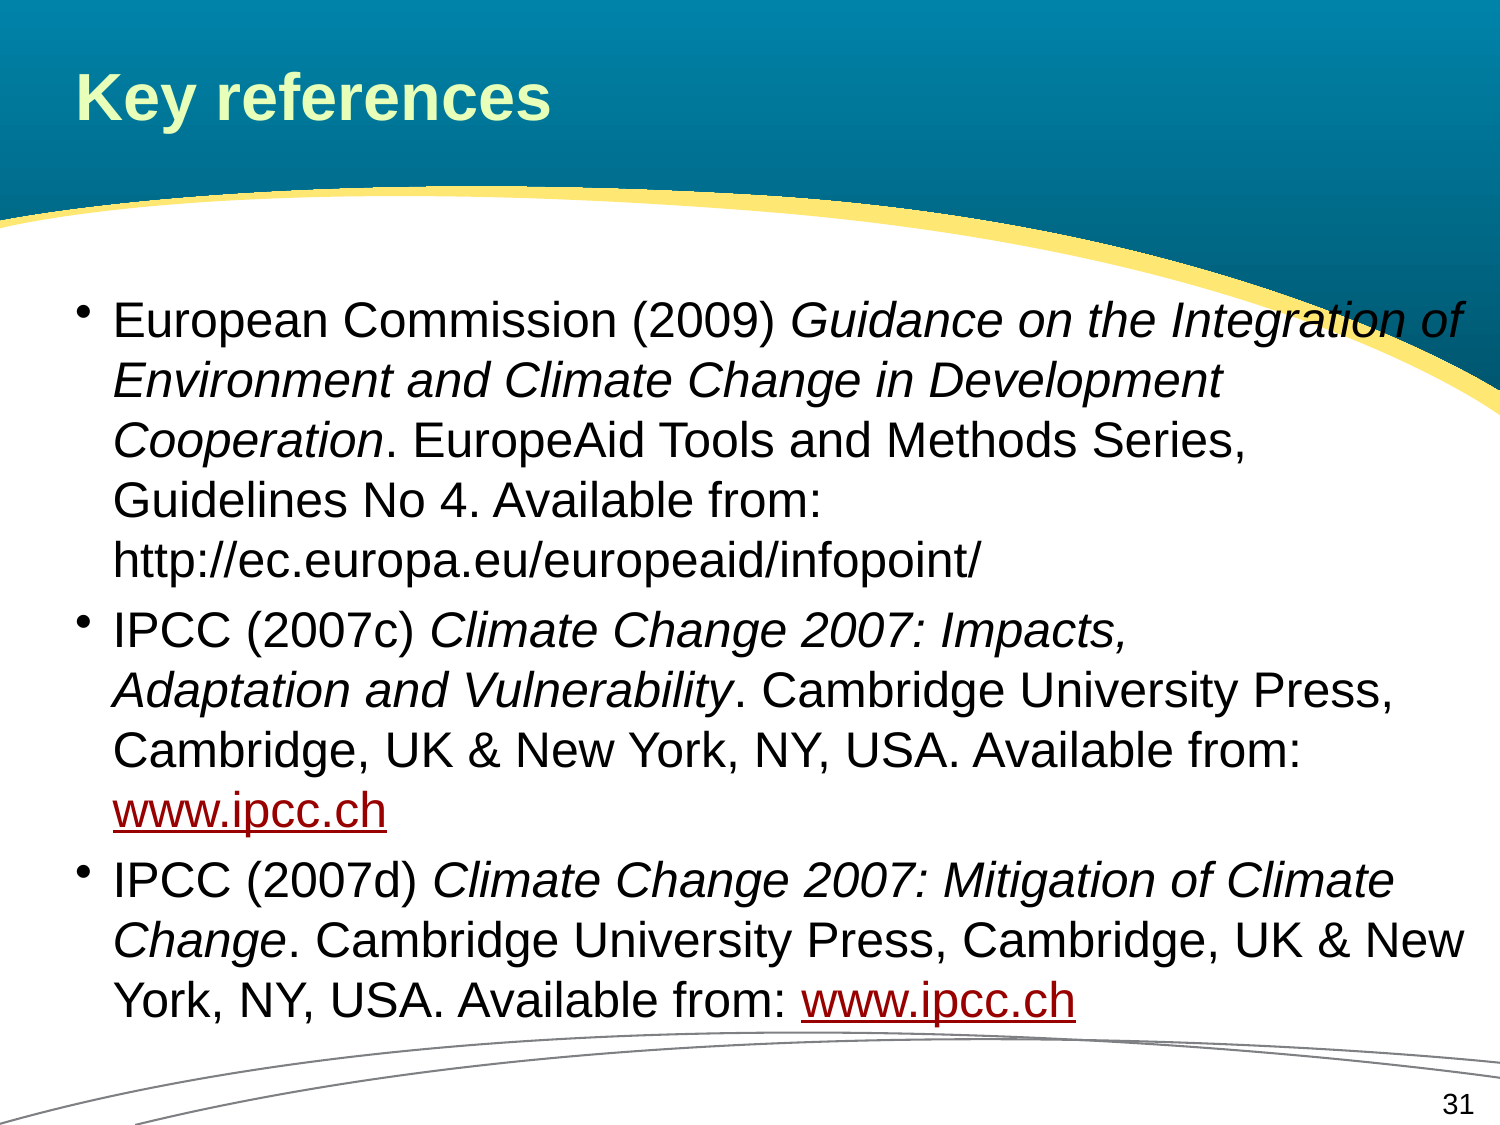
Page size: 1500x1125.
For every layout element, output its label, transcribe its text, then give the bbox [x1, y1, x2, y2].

list European Commission (2009) Guidance on the Integration of Environment and Climate Change in Development Cooperation. EuropeAid Tools and Methods Series, Guidelines No 4. Available from: http://ec.europa.eu/europeaid/infopoint/ IPCC (2007c) Climate Change 2007: Impacts, Adaptation and Vulnerability. Cambridge University Press, Cambridge, UK & New York, NY, USA. Available from: www.ipcc.ch IPCC (2007d) Climate Change 2007: Mitigation of Climate Change. Cambridge University Press, Cambridge, UK & New York, NY, USA. Available from: www.ipcc.ch [74, 287, 1476, 1076]
slide_number 31 [1124, 1084, 1476, 1113]
title Key references [74, 0, 1476, 188]
